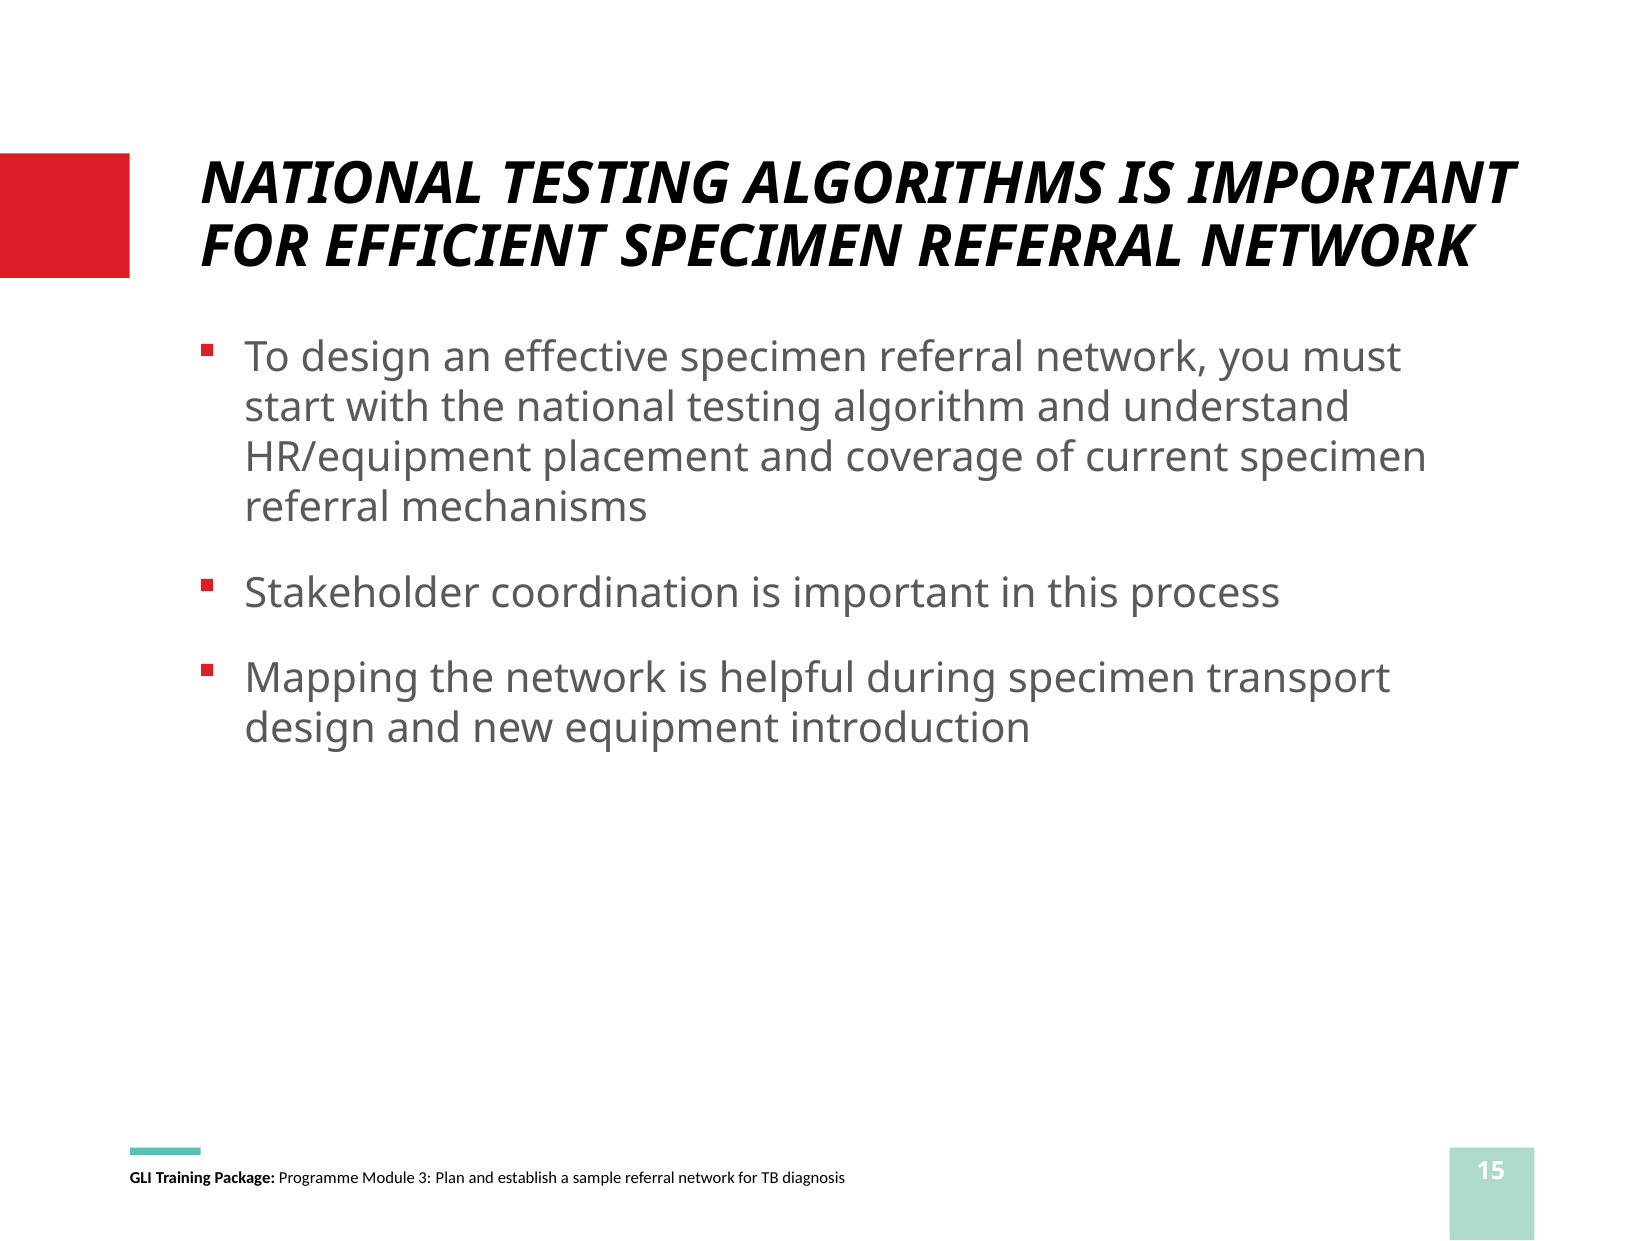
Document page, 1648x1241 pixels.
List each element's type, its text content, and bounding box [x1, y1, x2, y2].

title NATIONAL TESTING ALGORITHMS IS IMPORTANT FOR EFFICIENT SPECIMEN REFERRAL NETWORK [200, 132, 1537, 300]
list To design an effective specimen referral network, you must start with the national testing algorithm and understand HR/equipment placement and coverage of current specimen referral mechanisms Stakeholder coordination is important in this process Mapping the network is helpful during specimen transport design and new equipment introduction [197, 330, 1450, 1087]
